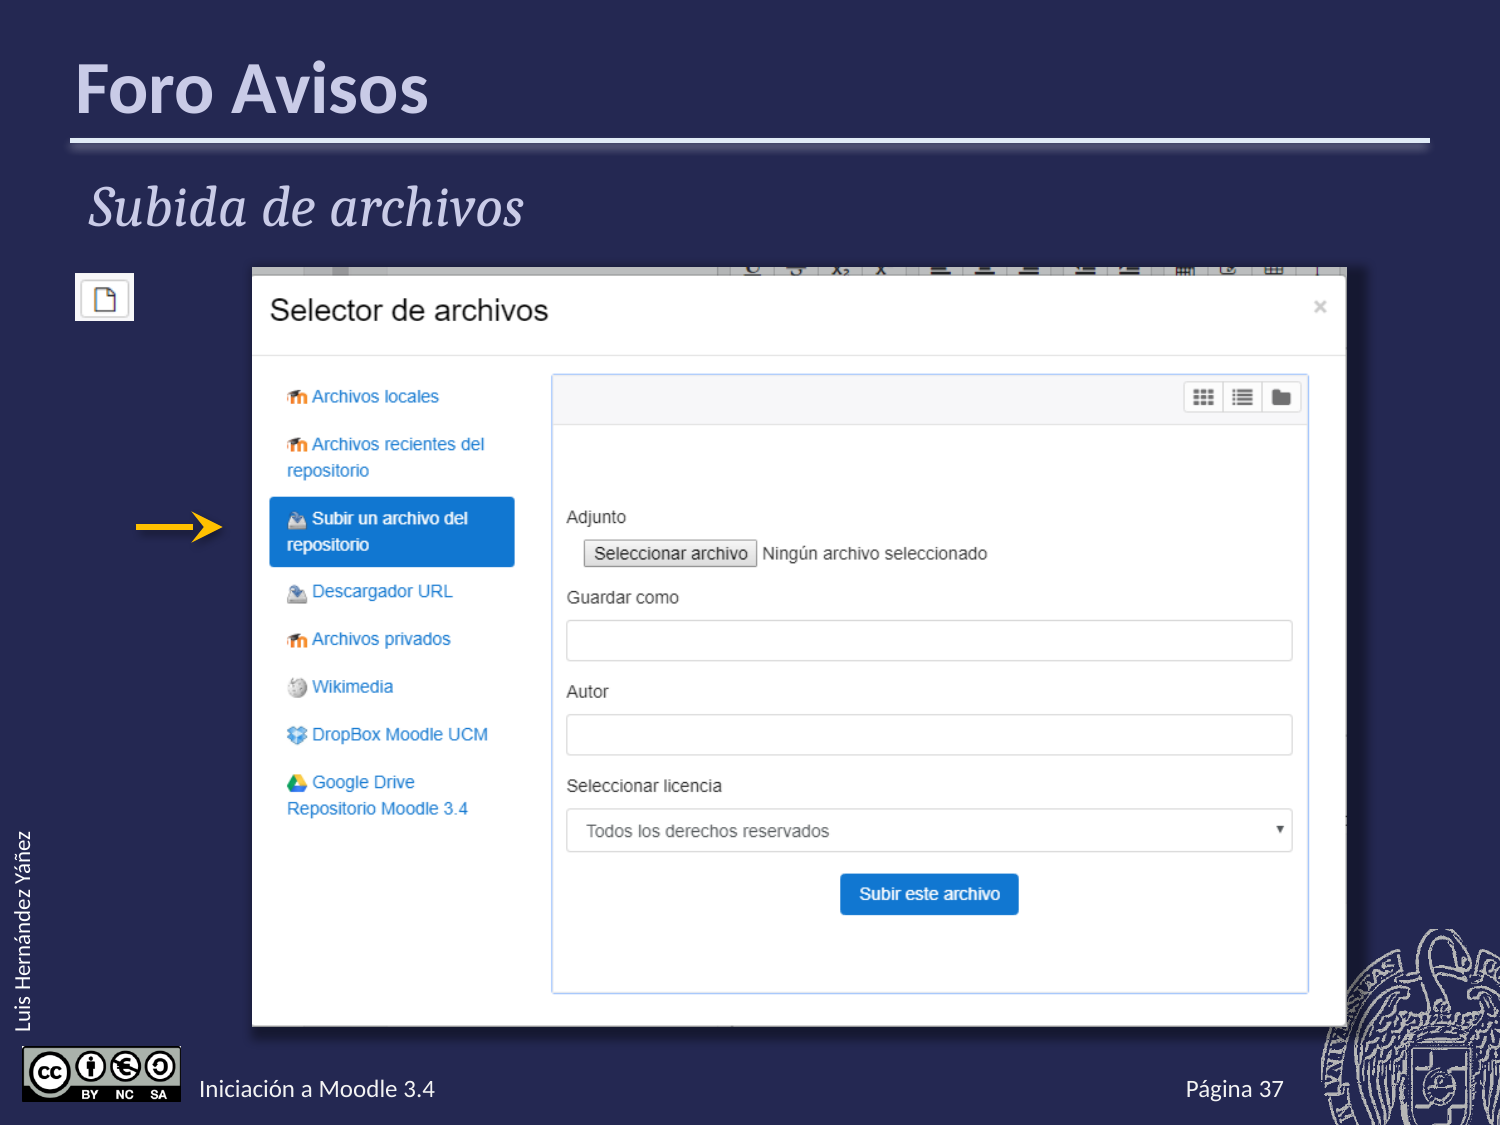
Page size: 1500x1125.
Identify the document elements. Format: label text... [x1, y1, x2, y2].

list Subida de archivos [75, 160, 1425, 1017]
slide_number Página 36 [1136, 1047, 1285, 1103]
title Foro Avisos [75, 46, 1425, 129]
picture [74, 272, 135, 321]
footer Iniciación a Moodle 3.4 [199, 1042, 1114, 1103]
picture [22, 1046, 181, 1102]
picture [252, 266, 1347, 1028]
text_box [75, 276, 139, 332]
picture [1321, 929, 1500, 1125]
